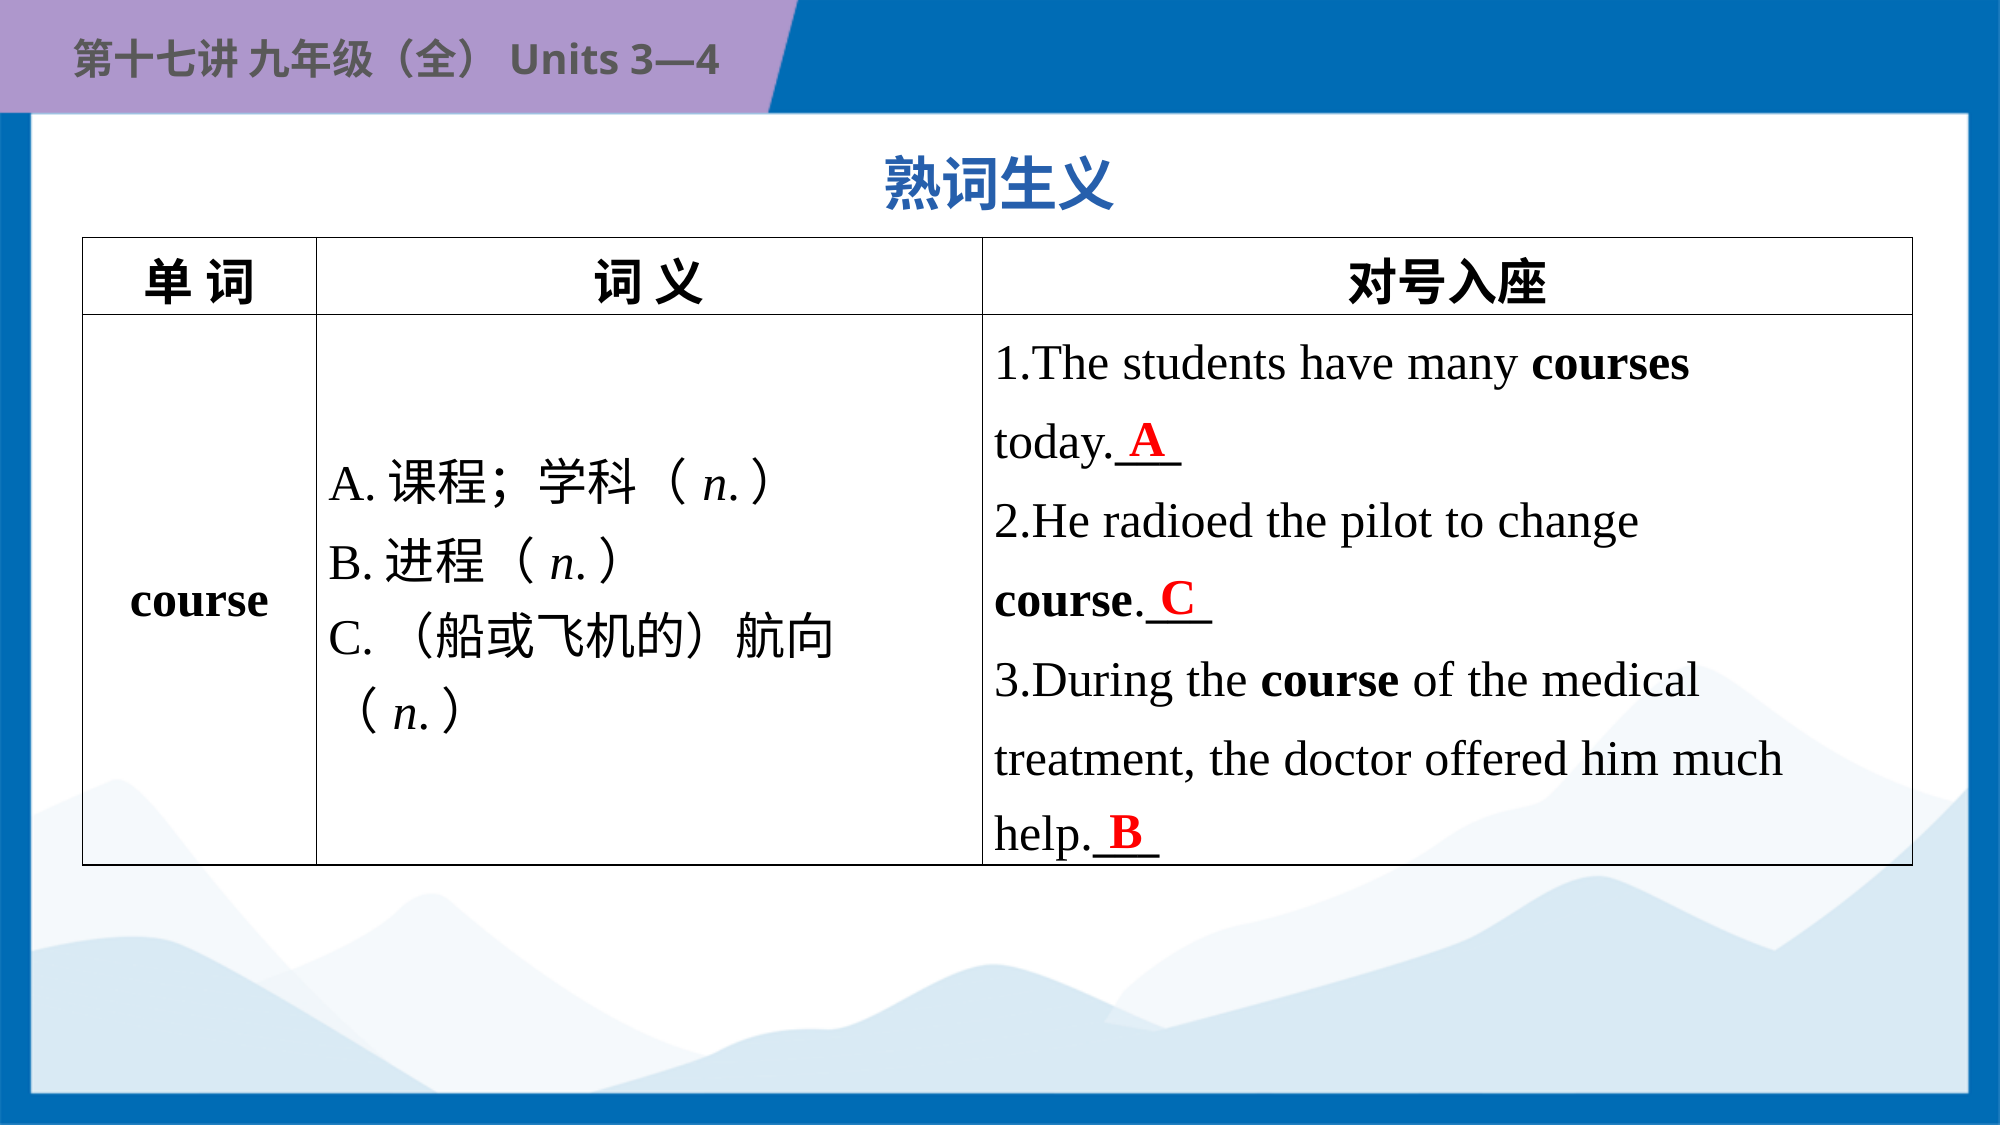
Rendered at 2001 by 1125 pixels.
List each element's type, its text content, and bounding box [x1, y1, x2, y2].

text_box B [1091, 781, 1161, 853]
table_cell A.课程；学科（n.） B.进程（n.） C.（船或飞机的）航向（n.） [317, 315, 982, 864]
picture [0, 0, 2000, 1125]
table_cell 1.The students have many courses today.___ 2.He radioed the pilot to change course.___ 3.During the course of the medical treatment, the doctor offered him much help.___ [983, 315, 1912, 864]
text_box C [1142, 547, 1215, 619]
table_header 对号入座 [983, 238, 1912, 314]
text_box A [1110, 389, 1184, 460]
table_header 单 词 [83, 238, 316, 314]
table_header 词 义 [317, 238, 982, 314]
text_box 熟词生义 [82, 146, 1917, 217]
table_cell course [83, 315, 316, 864]
